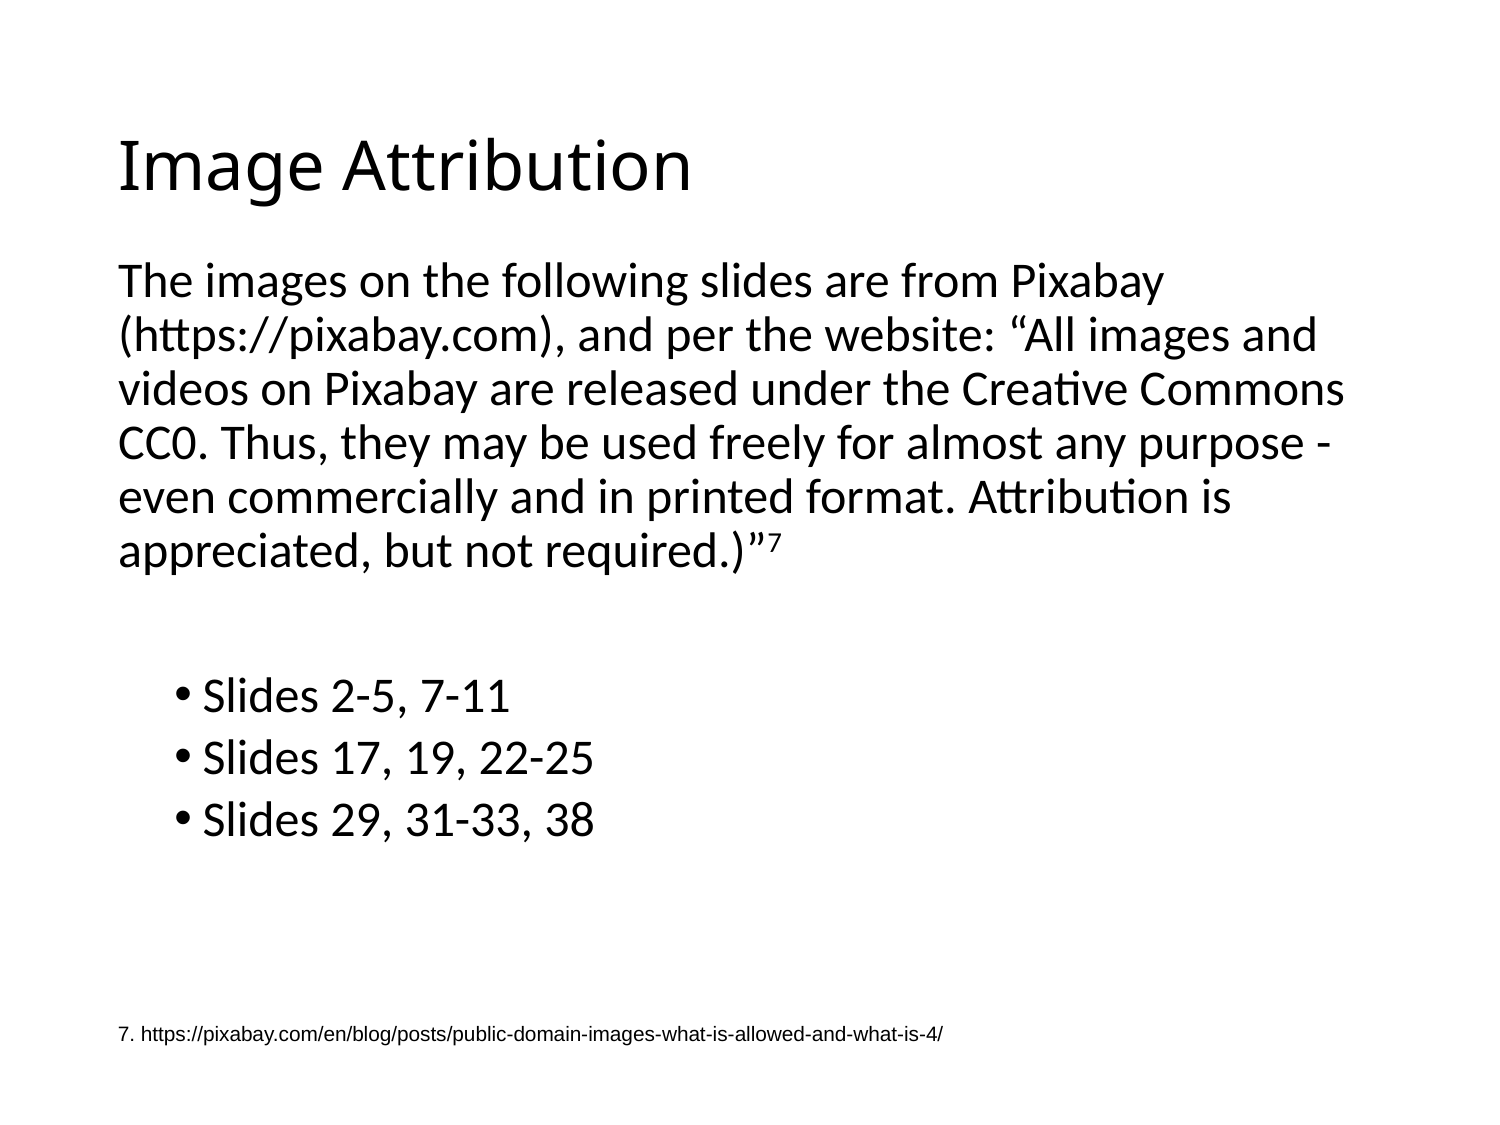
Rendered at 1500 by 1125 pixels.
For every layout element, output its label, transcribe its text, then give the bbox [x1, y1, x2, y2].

title Image Attribution [102, 59, 1398, 246]
text_box 7. https://pixabay.com/en/blog/posts/public-domain-images-what-is-allowed-and-what-is-4/ [103, 1013, 1280, 1053]
list The images on the following slides are from Pixabay (https://pixabay.com), and per the website: “All images and videos on Pixabay are released under the Creative Commons CC0. Thus, they may be used freely for almost any purpose - even commercially and in printed format. Attribution is appreciated, but not required.)”7 Slides 2-5, 7-11 Slides 17, 19, 22-25 Slides 29, 31-33, 38 [102, 246, 1398, 1014]
